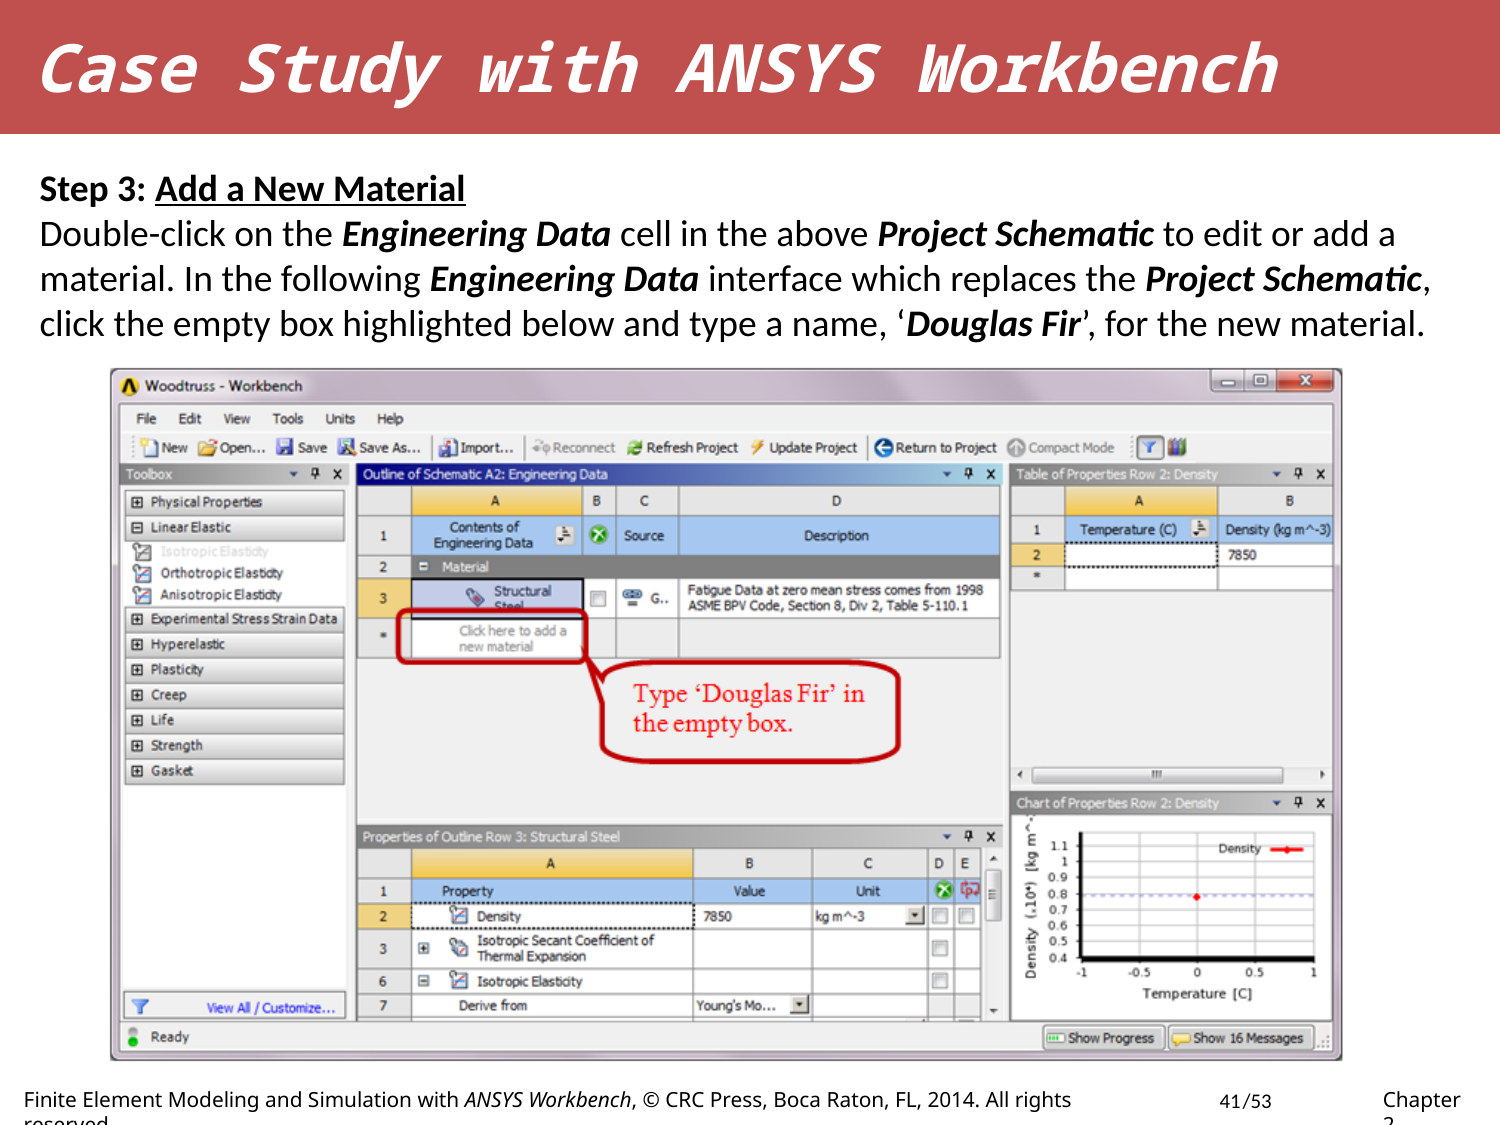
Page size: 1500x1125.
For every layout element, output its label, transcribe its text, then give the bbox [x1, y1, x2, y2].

picture [99, 355, 1353, 1073]
text_box Step 3: Add a New Material Double-click on the Engineering Data cell in the above Project Schematic to edit or add a material. In the following Engineering Data interface which replaces the Project Schematic, click the empty box highlighted below and type a name, ‘Douglas Fir’, for the new material. [24, 156, 1460, 351]
text_box Case Study with ANSYS Workbench [19, 17, 1496, 113]
slide_number 41 [1204, 1082, 1285, 1125]
